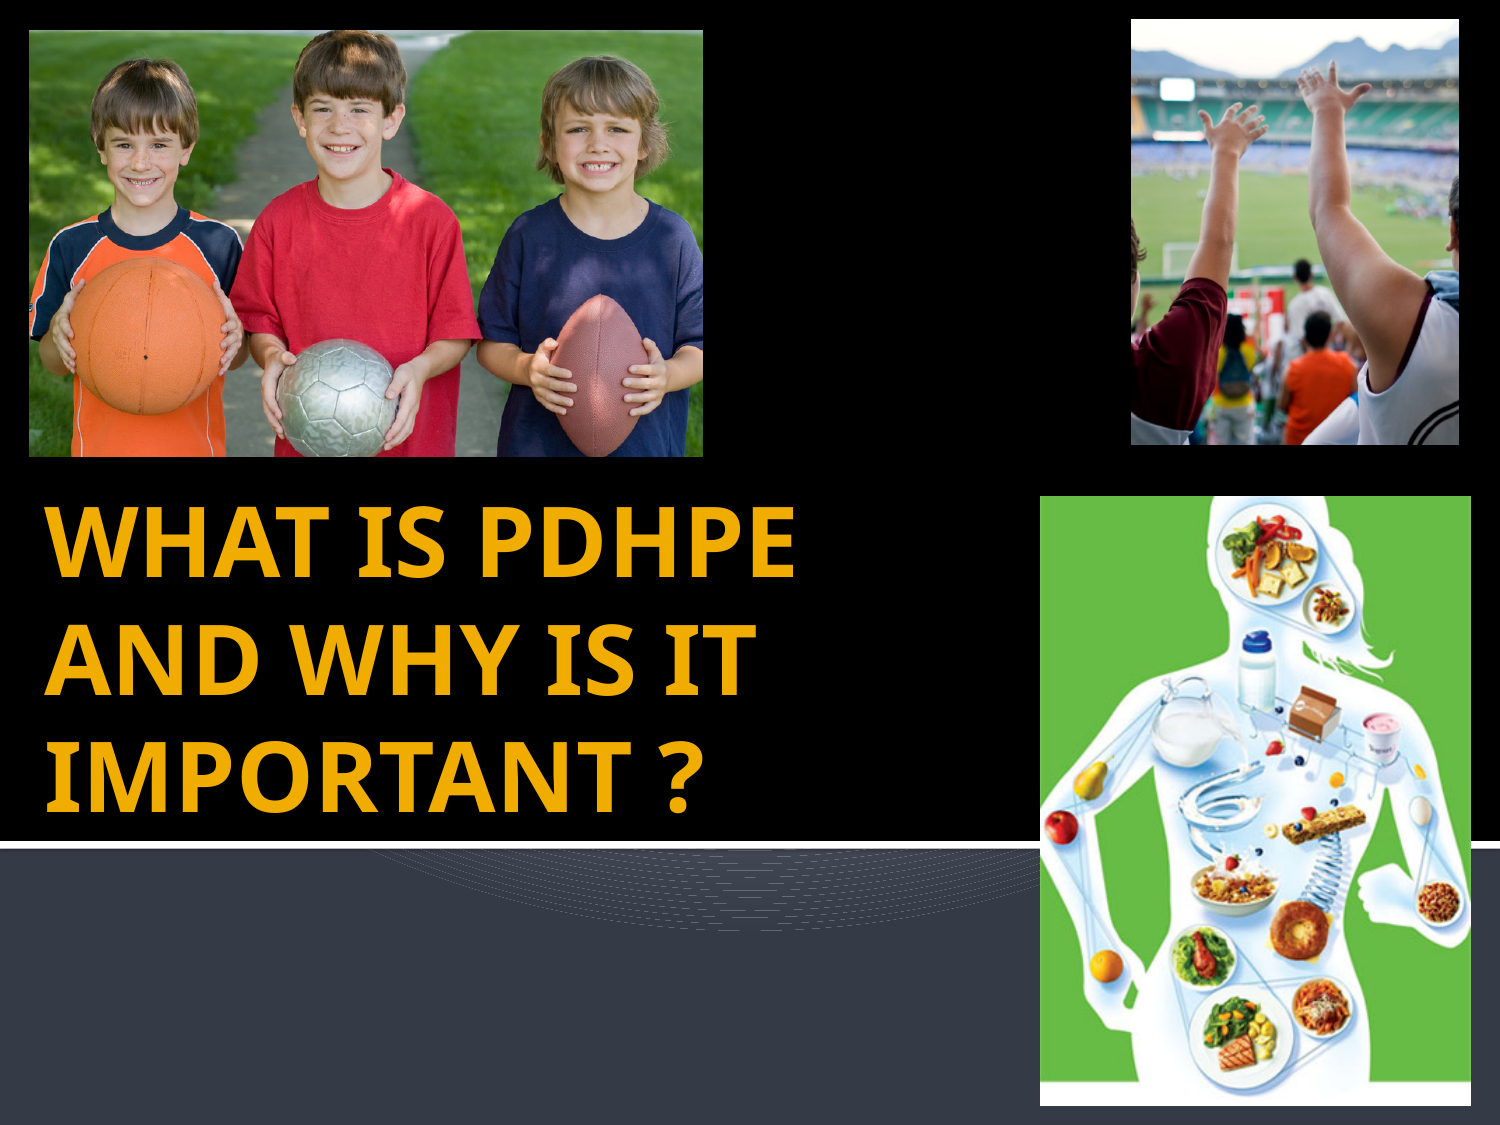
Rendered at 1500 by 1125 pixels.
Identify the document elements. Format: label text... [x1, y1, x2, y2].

picture [29, 30, 703, 457]
picture [1130, 19, 1459, 445]
picture [1040, 496, 1471, 1106]
title WHAT IS PDHPE AND WHY IS IT IMPORTANT ? [29, 479, 1010, 906]
